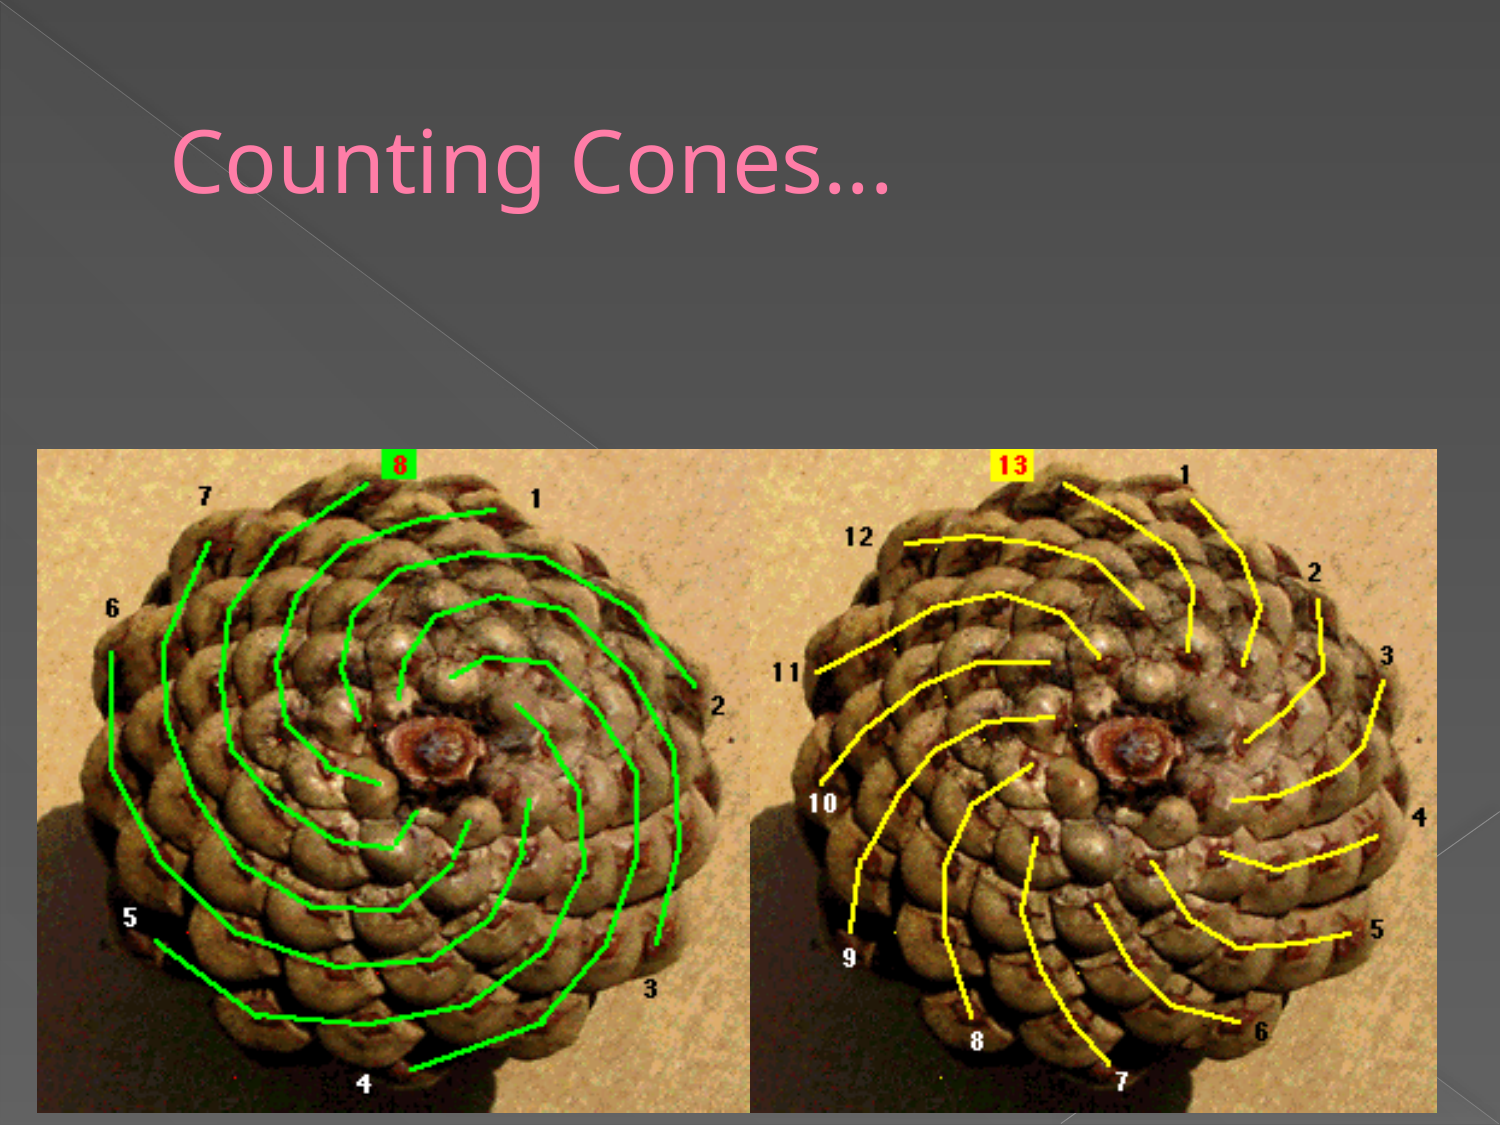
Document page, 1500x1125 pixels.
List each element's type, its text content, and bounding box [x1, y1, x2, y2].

title Counting Cones... [75, 43, 1425, 274]
picture [37, 449, 1438, 1113]
